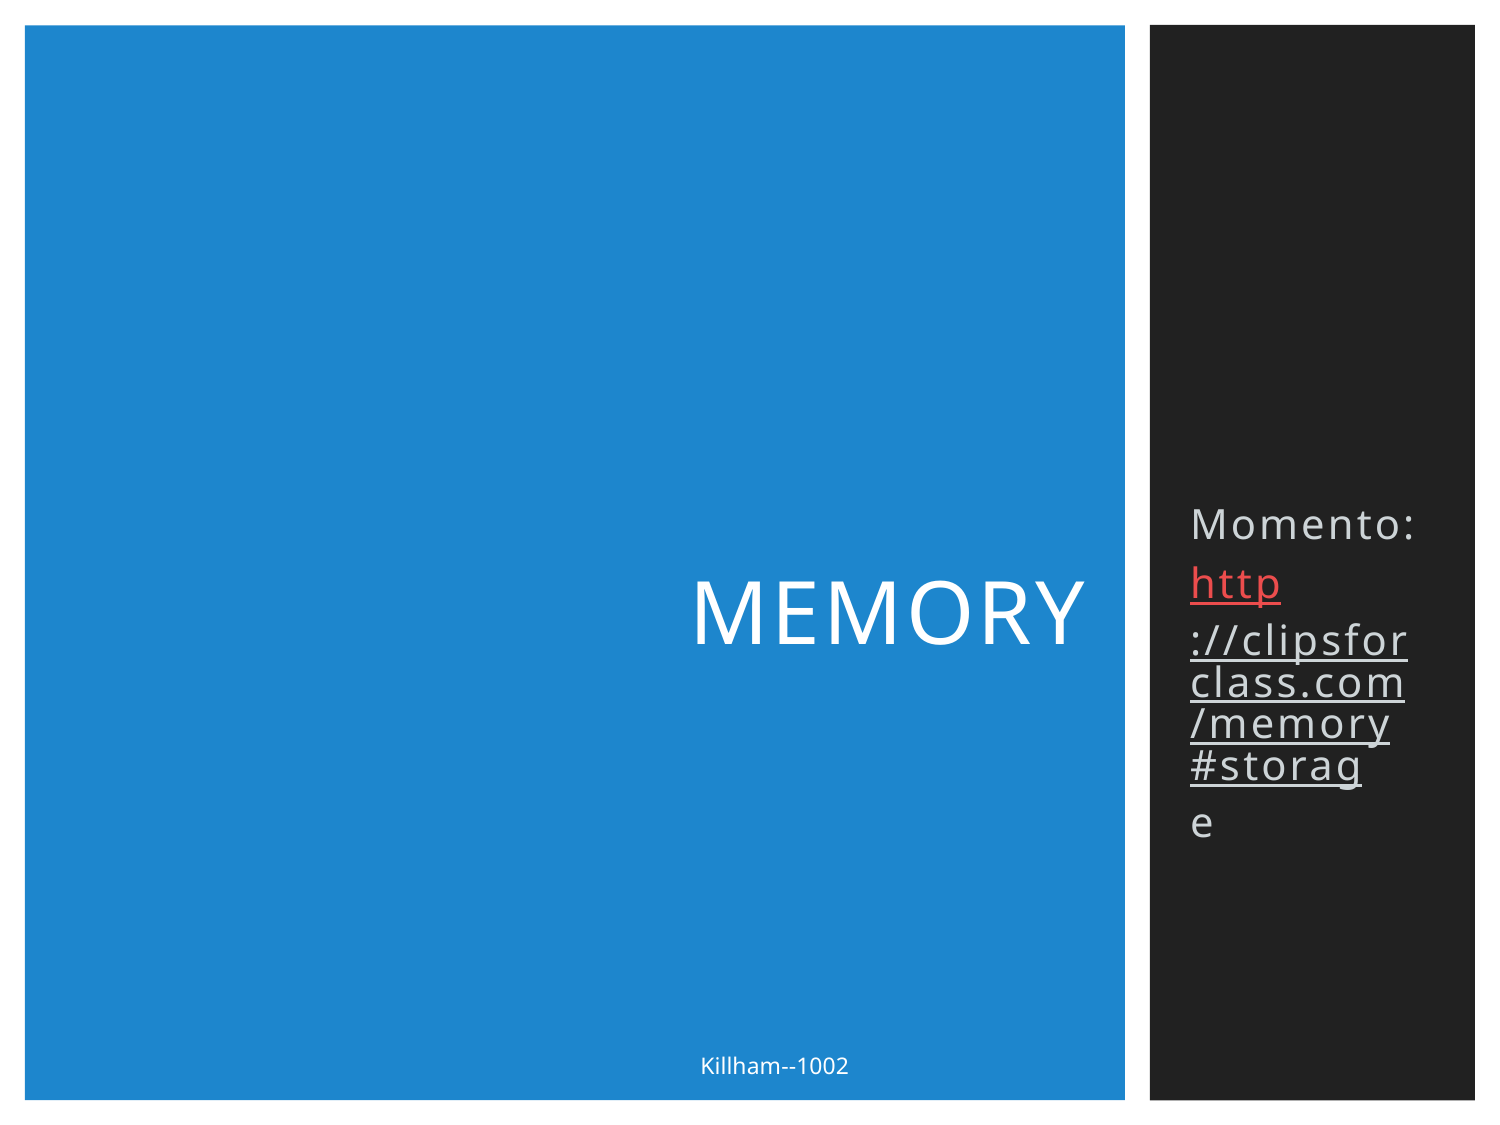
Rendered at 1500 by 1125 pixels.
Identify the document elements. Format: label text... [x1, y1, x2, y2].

footer Killham--1002 [500, 1042, 1050, 1088]
list Momento: http://clipsforclass.com/memory#storage [1175, 474, 1438, 745]
title Memory [62, 474, 1100, 745]
